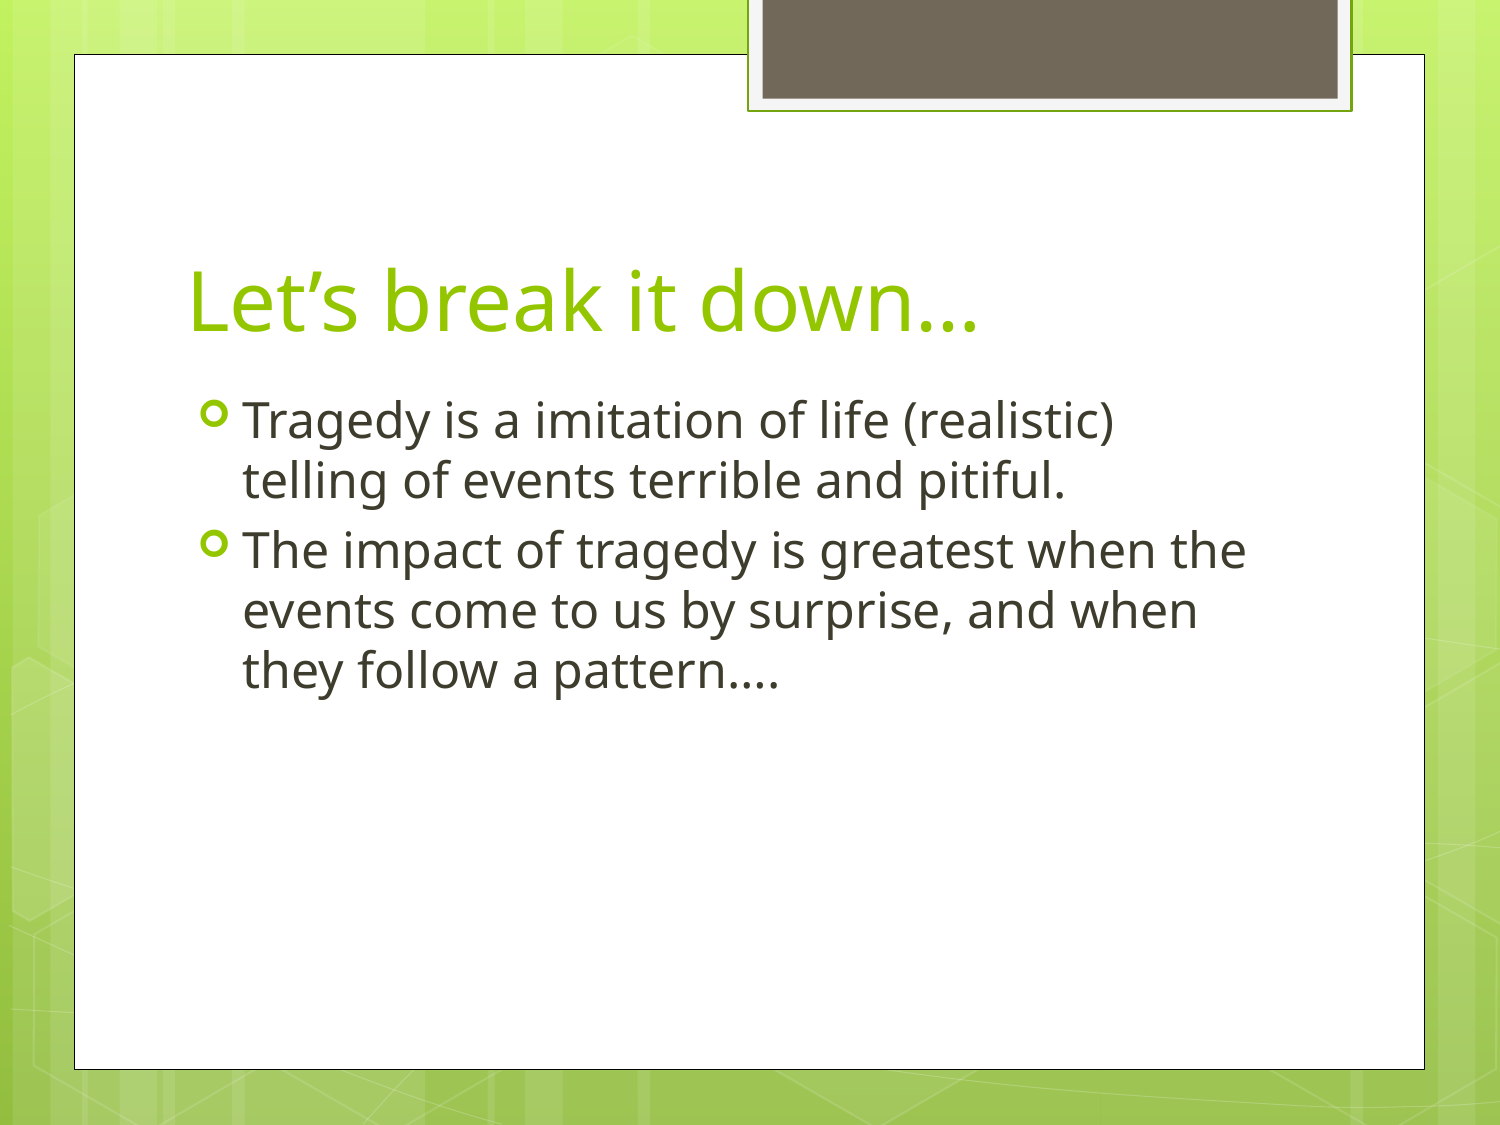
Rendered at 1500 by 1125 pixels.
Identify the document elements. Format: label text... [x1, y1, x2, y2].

title Let’s break it down… [171, 168, 1324, 357]
list Tragedy is a imitation of life (realistic) telling of events terrible and pitiful. The impact of tragedy is greatest when the events come to us by surprise, and when they follow a pattern…. [171, 381, 1283, 957]
